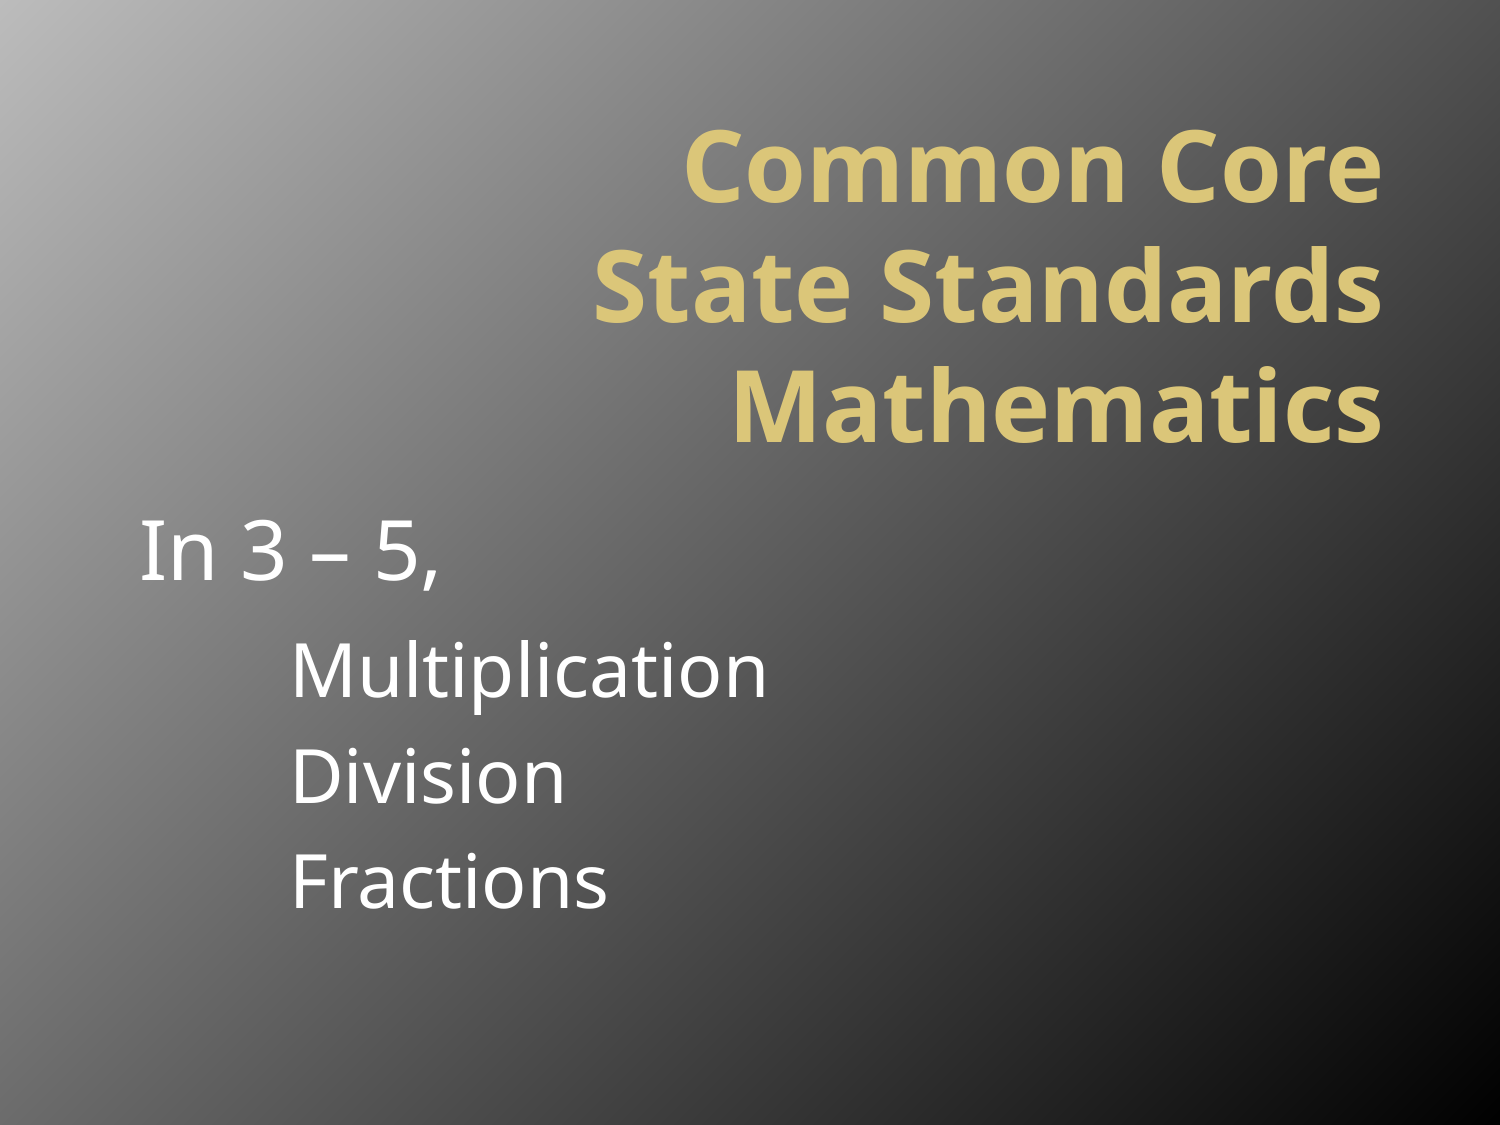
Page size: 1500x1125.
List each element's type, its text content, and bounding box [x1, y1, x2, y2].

title Common Core State Standards Mathematics [237, 162, 1400, 463]
list In 3 – 5, Multiplication Division Fractions [112, 489, 1400, 738]
